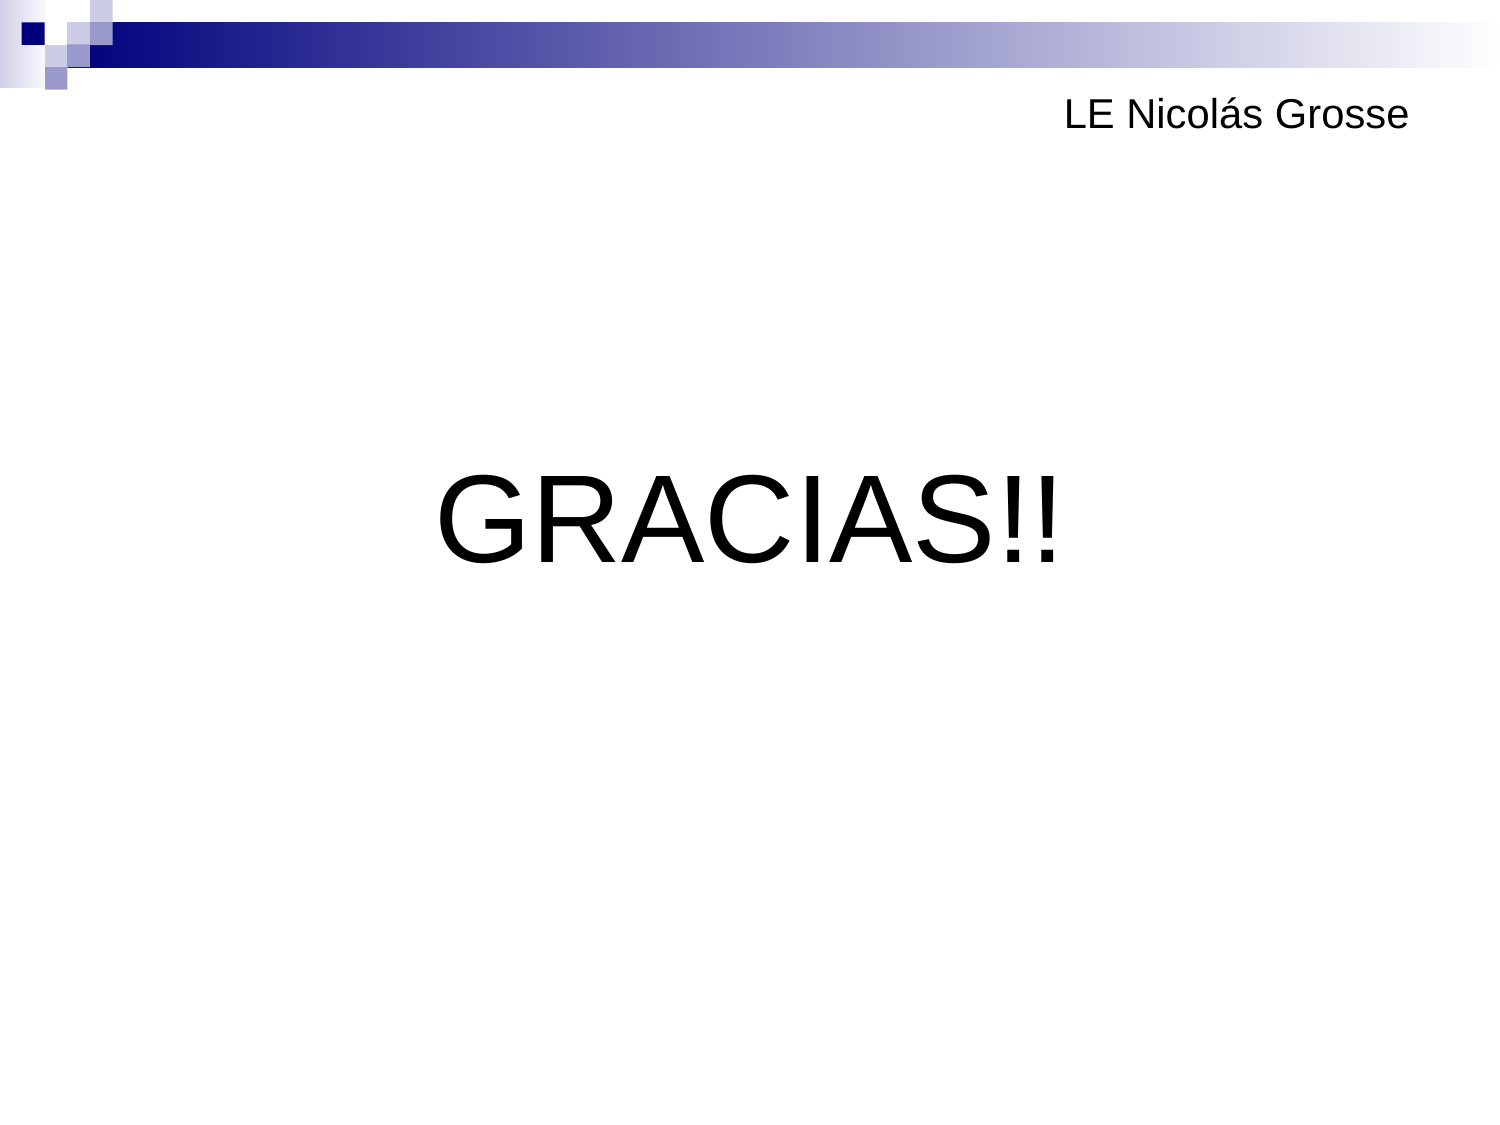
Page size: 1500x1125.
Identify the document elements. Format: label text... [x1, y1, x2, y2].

list GRACIAS!! [74, 324, 1426, 963]
title LE Nicolás Grosse [74, 74, 1426, 150]
